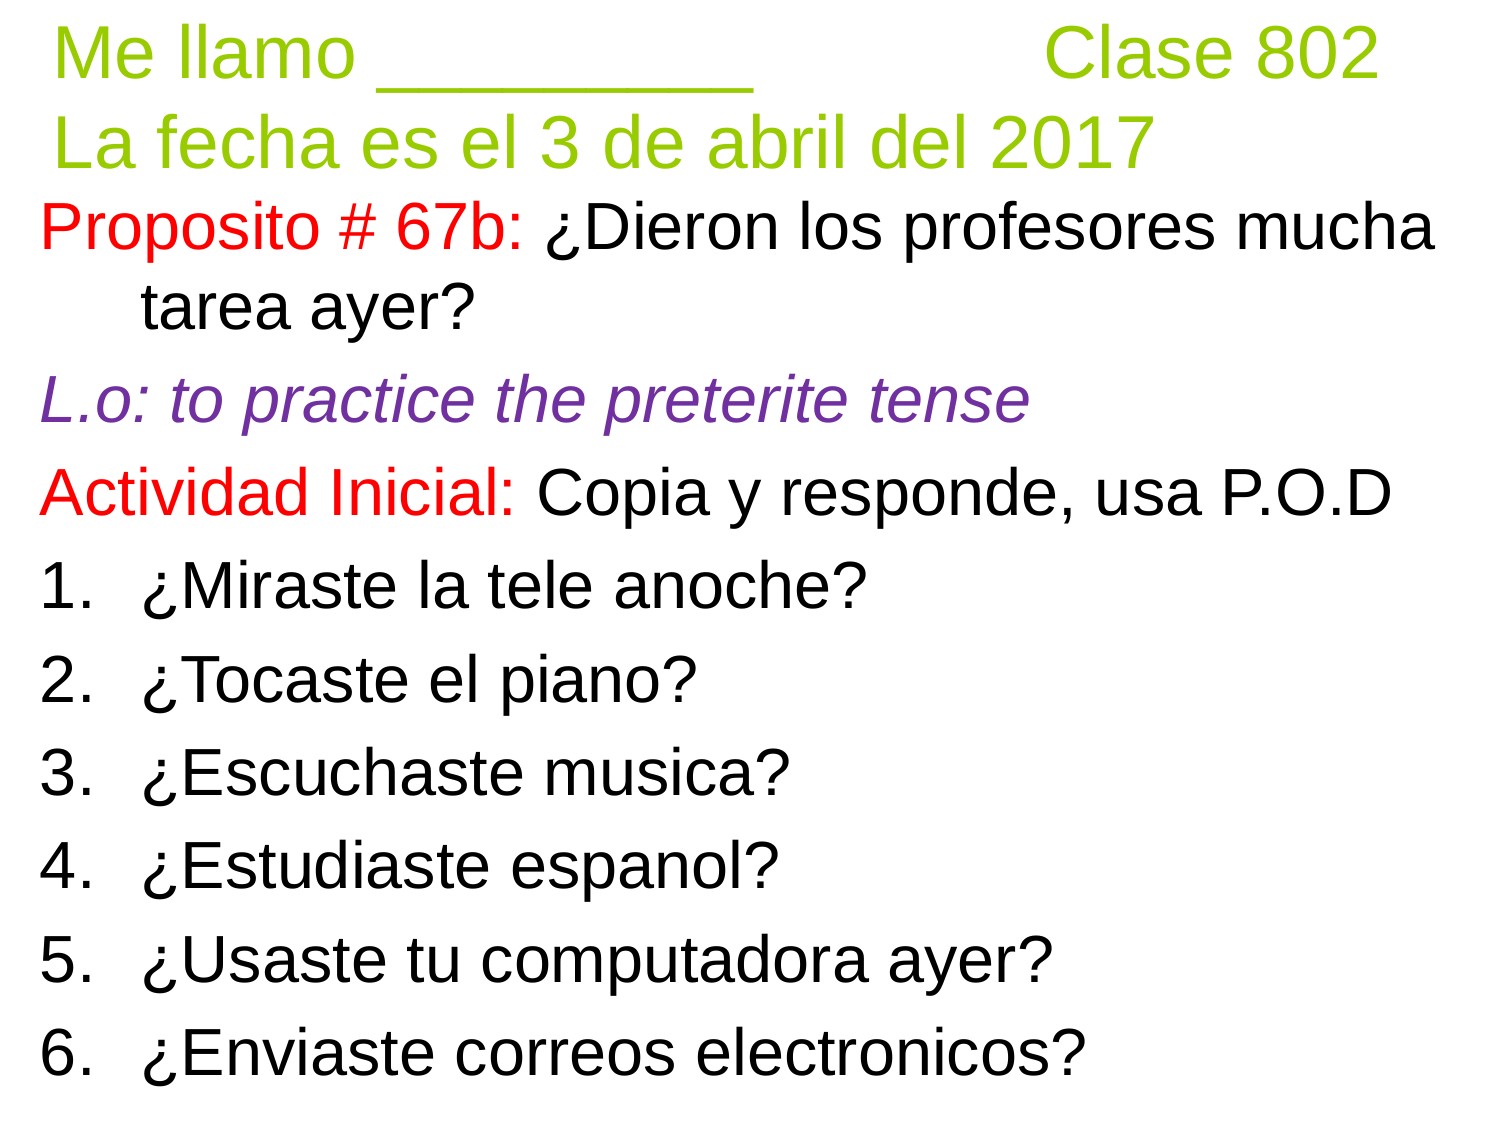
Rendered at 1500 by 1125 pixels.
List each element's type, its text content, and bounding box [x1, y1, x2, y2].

text_box Me llamo _________ Clase 802 La fecha es el 3 de abril del 2017 [37, 0, 1438, 174]
text_box Proposito # 67b: ¿Dieron los profesores mucha tarea ayer? L.o: to practice the preterite tense Actividad Inicial: Copia y responde, usa P.O.D ¿Miraste la tele anoche? ¿Tocaste el piano? ¿Escuchaste musica? ¿Estudiaste espanol? ¿Usaste tu computadora ayer? ¿Enviaste correos electronicos? [24, 174, 1463, 1038]
